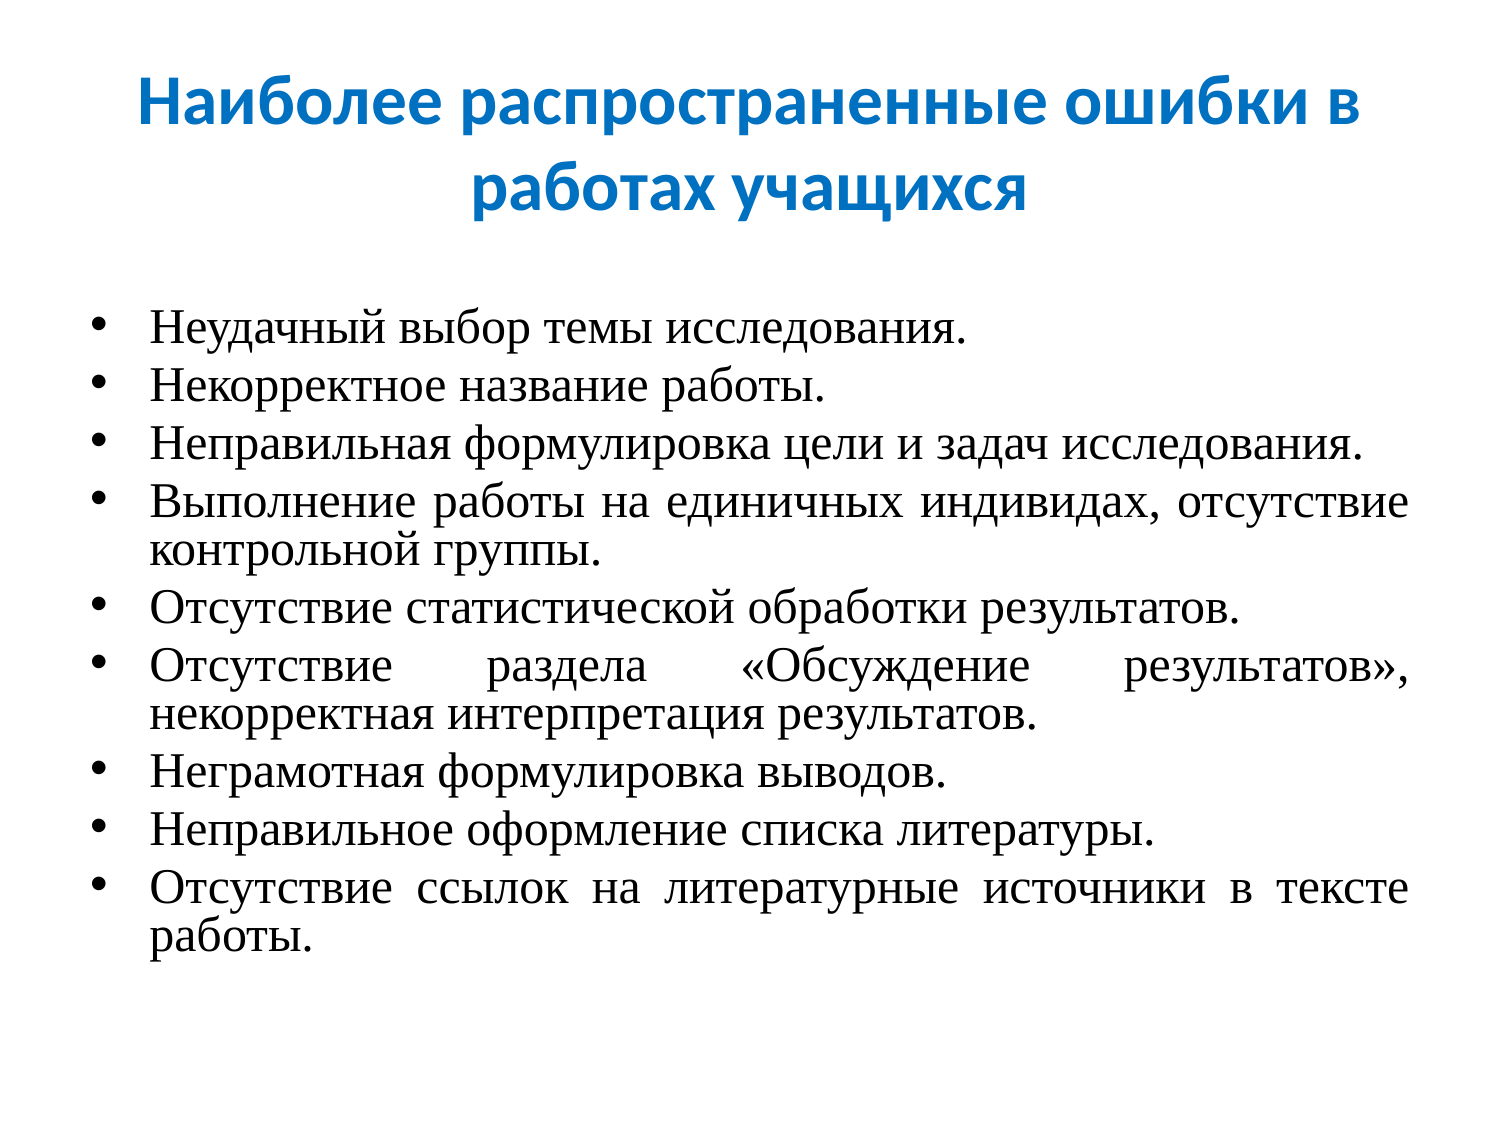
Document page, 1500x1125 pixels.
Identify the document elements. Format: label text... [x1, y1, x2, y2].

list Неудачный выбор темы исследования. Некорректное название работы. Неправильная формулировка цели и задач исследования. Выполнение работы на единичных индивидах, отсутствие контрольной группы. Отсутствие статистической обработки результатов. Отсутствие раздела «Обсуждение результатов», некорректная интерпретация результатов. Неграмотная формулировка выводов. Неправильное оформление списка литературы. Отсутствие ссылок на литературные источники в тексте работы. [75, 297, 1425, 1024]
title Наиболее распространенные ошибки в работах учащихся [75, 45, 1425, 233]
